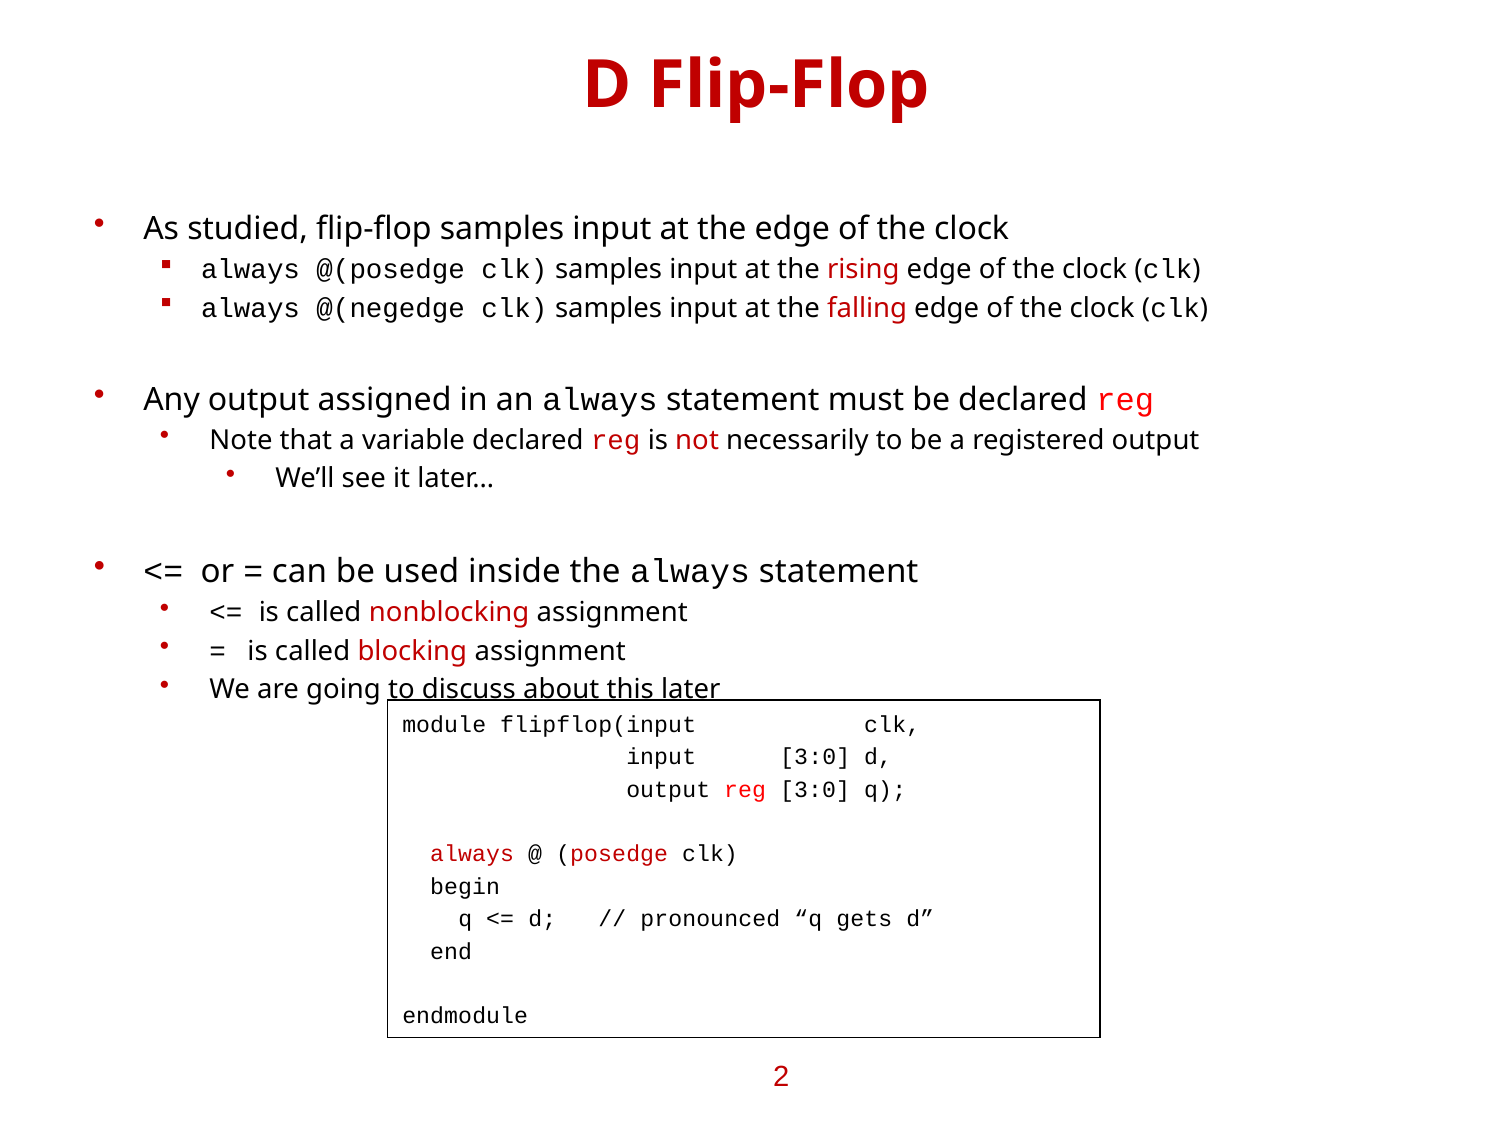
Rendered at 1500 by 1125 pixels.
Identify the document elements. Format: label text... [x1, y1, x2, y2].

list As studied, flip-flop samples input at the edge of the clock always @(posedge clk) samples input at the rising edge of the clock (clk) always @(negedge clk) samples input at the falling edge of the clock (clk) Any output assigned in an always statement must be declared reg Note that a variable declared reg is not necessarily to be a registered output We’ll see it later… <= or = can be used inside the always statement <= is called nonblocking assignment = is called blocking assignment We are going to discuss about this later [78, 199, 1430, 713]
text_box module flipflop(input clk, input [3:0] d, output reg [3:0] q); always @ (posedge clk) begin q <= d; // pronounced “q gets d” end endmodule [387, 699, 1100, 1038]
slide_number 2 [649, 1049, 913, 1125]
title D Flip-Flop [124, 12, 1388, 151]
